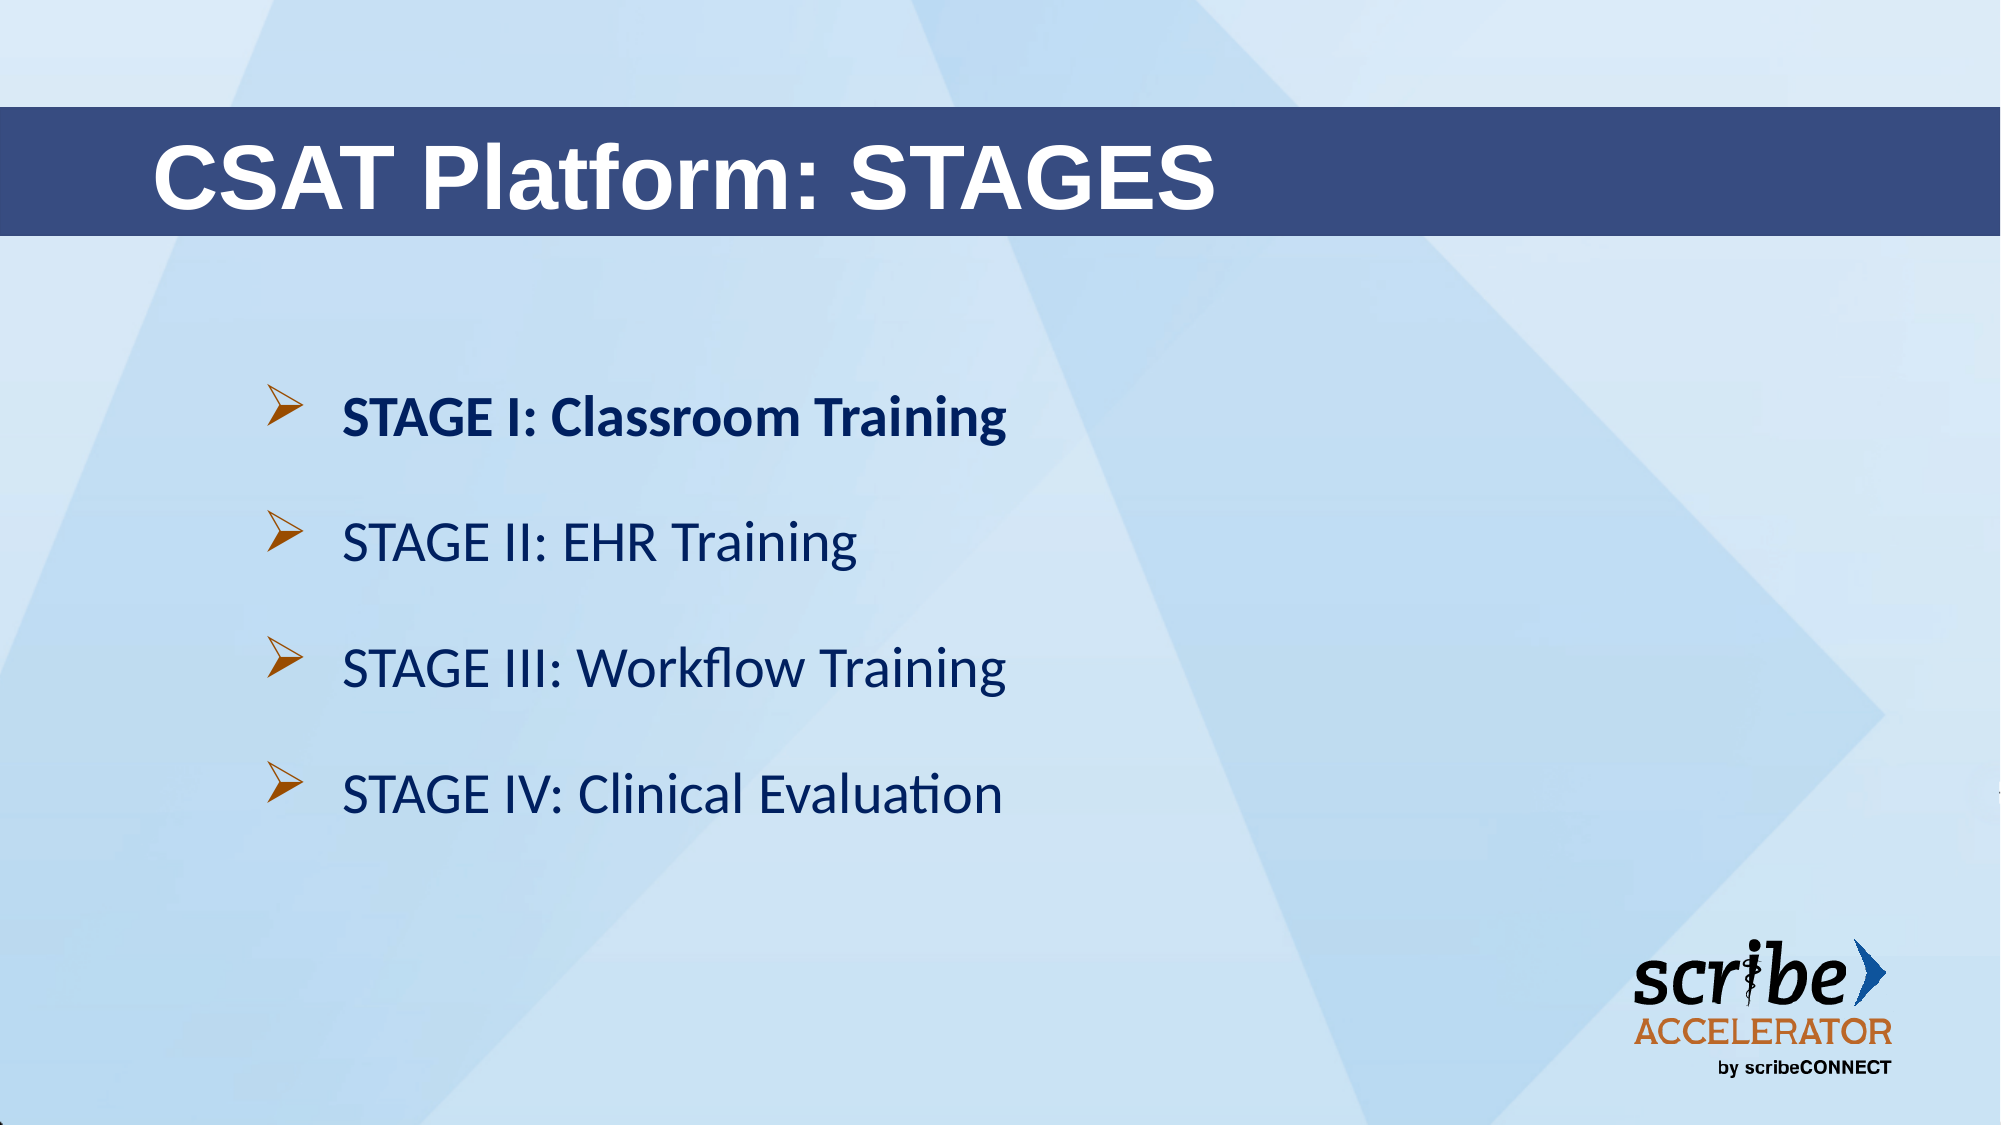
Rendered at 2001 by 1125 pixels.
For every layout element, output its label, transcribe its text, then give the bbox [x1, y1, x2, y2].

title CSAT Platform: STAGES [137, 70, 1863, 289]
picture [0, 0, 2001, 107]
list STAGE I: Classroom Training STAGE II: EHR Training STAGE III: Workflow Training STAGE IV: Clinical Evaluation [238, 327, 1698, 1042]
text_box [1759, 956, 2000, 1125]
picture [0, 236, 2001, 1125]
